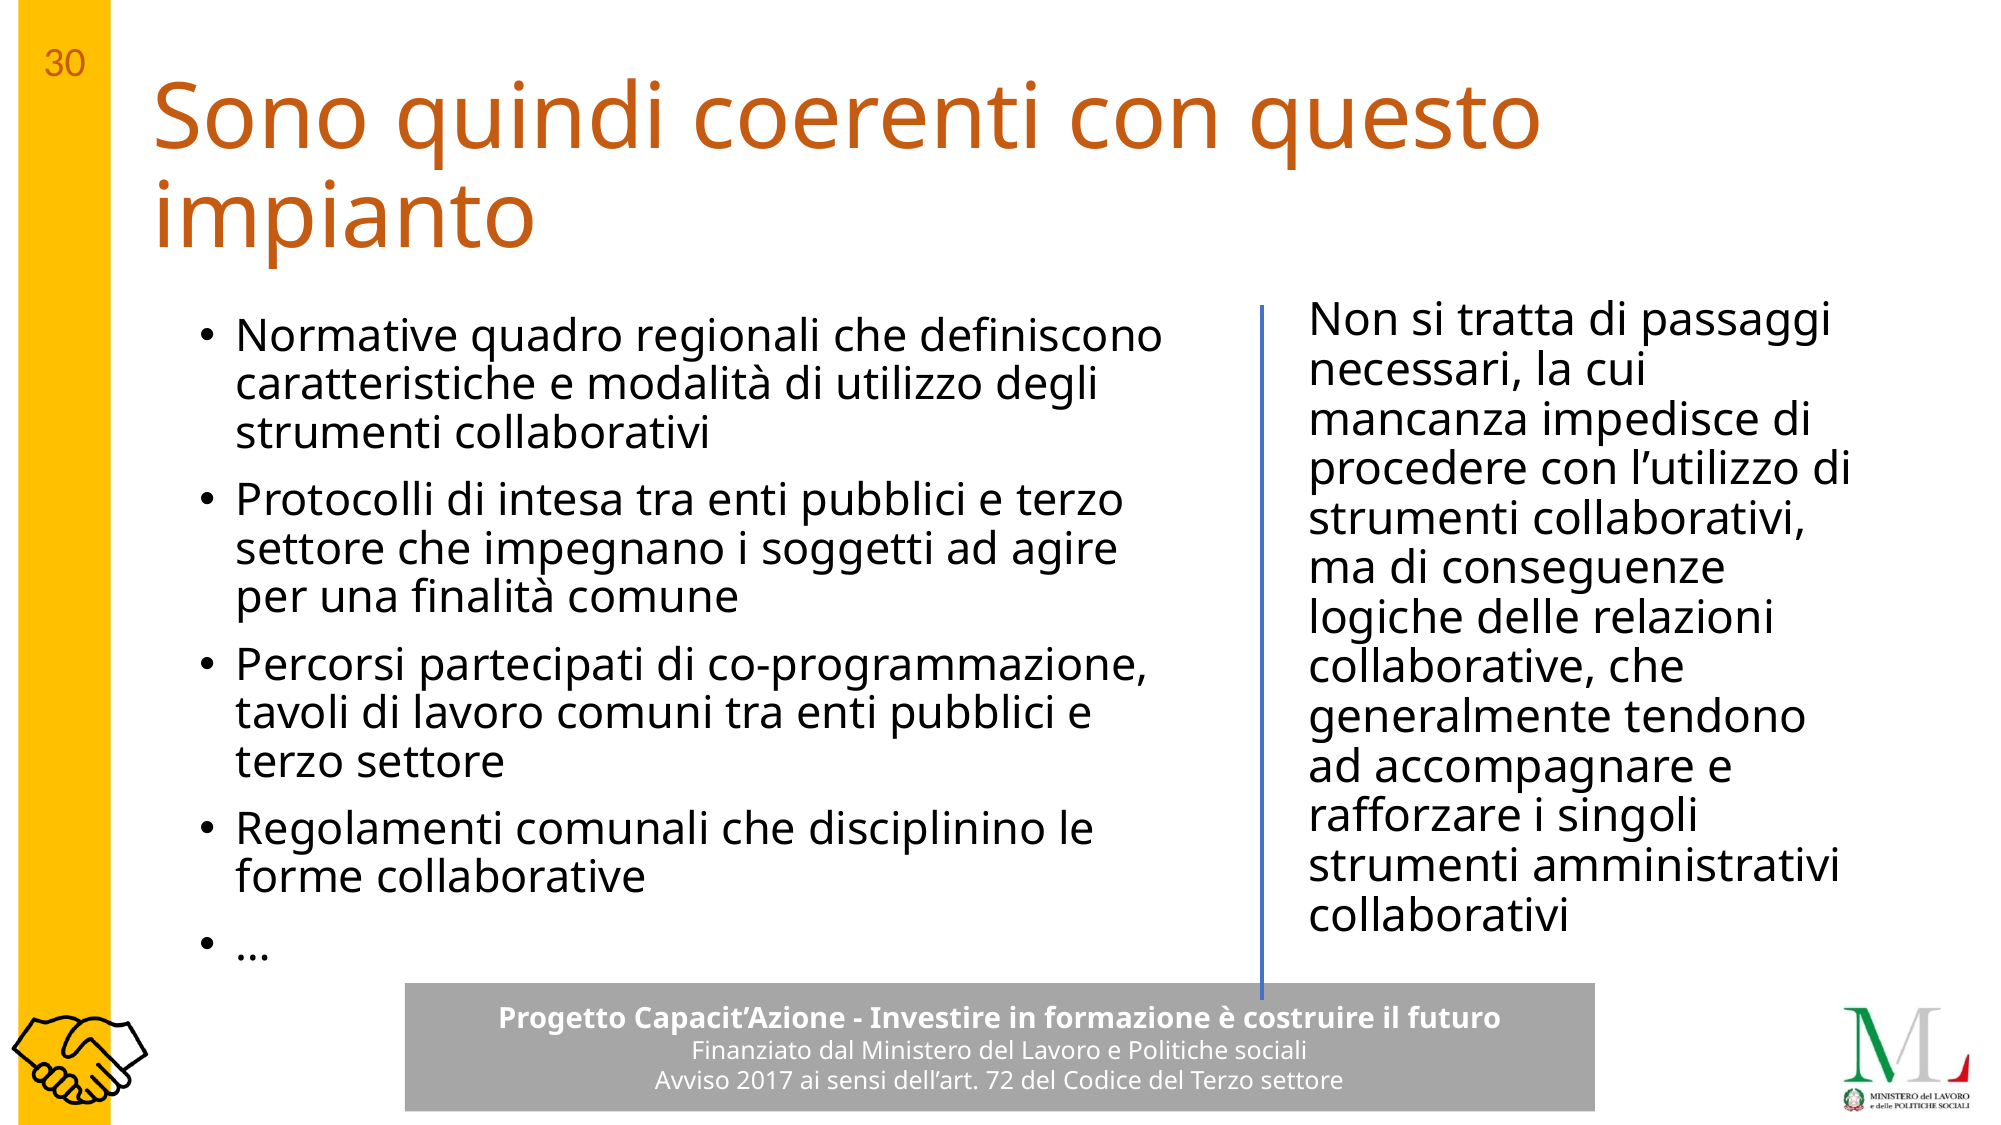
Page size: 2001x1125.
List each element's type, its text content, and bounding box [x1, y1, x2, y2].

slide_number 30 [1911, 1057, 1995, 1118]
text_box Non si tratta di passaggi necessari, la cui mancanza impedisce di procedere con l’utilizzo di strumenti collaborativi, ma di conseguenze logiche delle relazioni collaborative, che generalmente tendono ad accompagnare e rafforzare i singoli strumenti amministrativi collaborativi [1293, 288, 1884, 962]
picture [10, 1009, 149, 1109]
list Normative quadro regionali che definiscono caratteristiche e modalità di utilizzo degli strumenti collaborativi Protocolli di intesa tra enti pubblici e terzo settore che impegnano i soggetti ad agire per una finalità comune Percorsi partecipati di co-programmazione, tavoli di lavoro comuni tra enti pubblici e terzo settore Regolamenti comunali che disciplinino le forme collaborative … [184, 304, 1185, 979]
title Sono quindi coerenti con questo impianto [137, 59, 1863, 278]
picture [1826, 1006, 1987, 1112]
